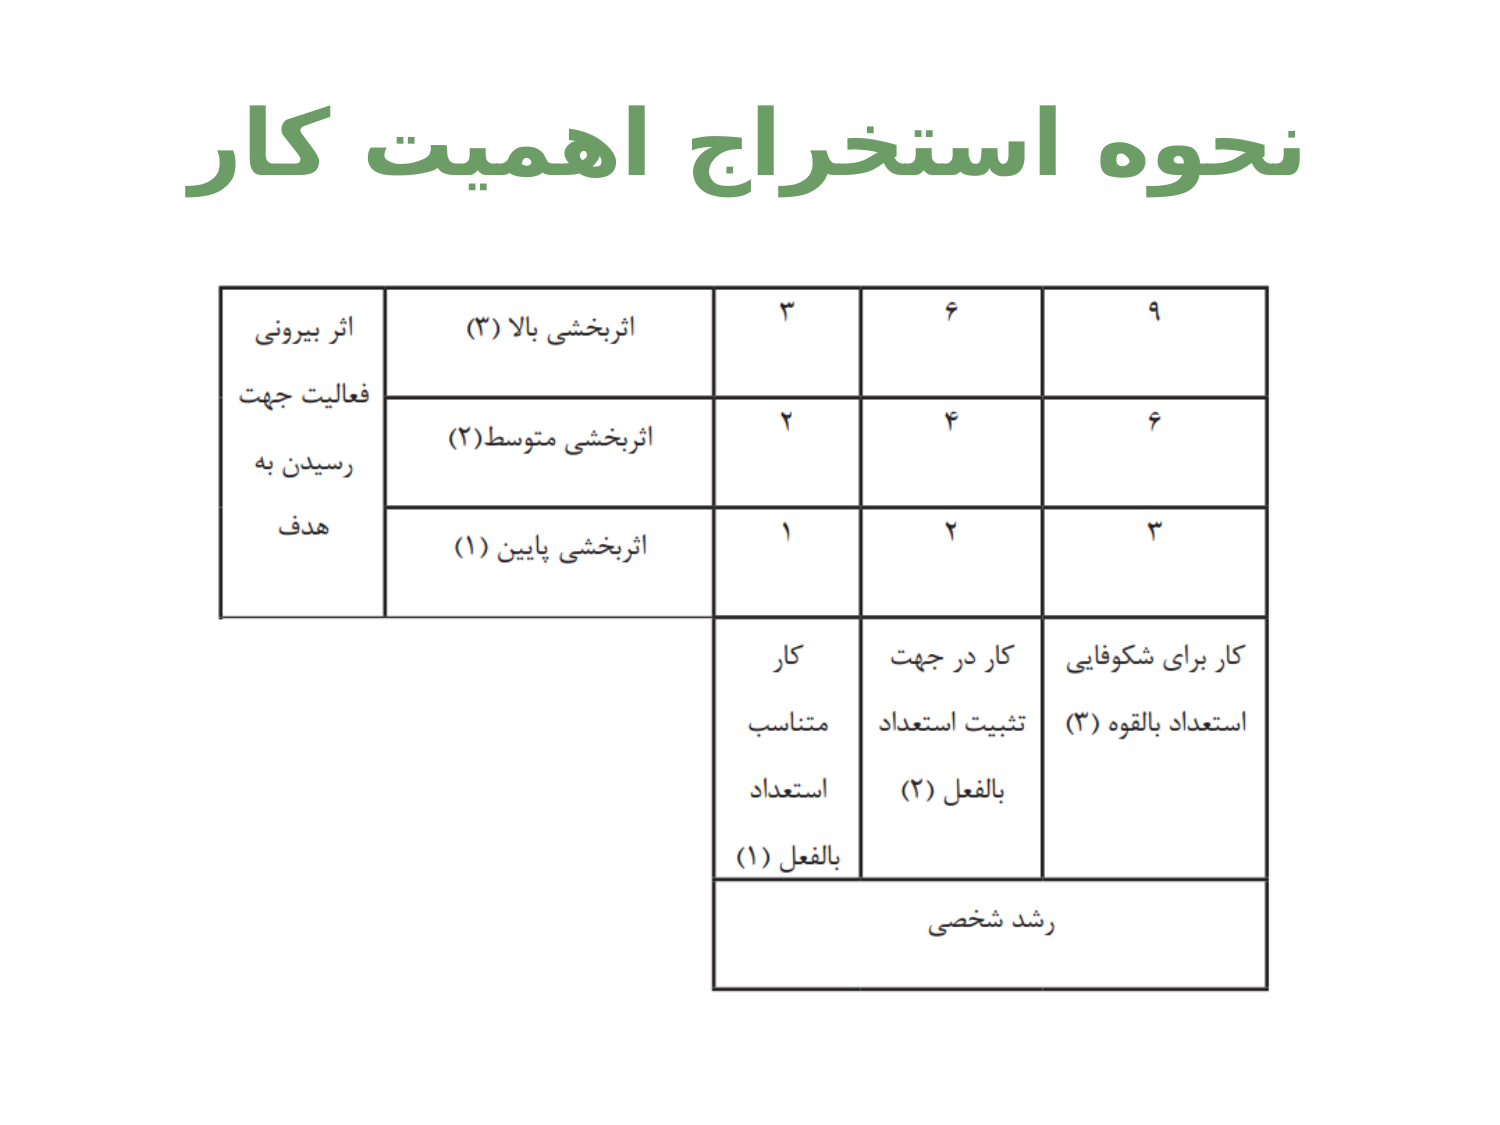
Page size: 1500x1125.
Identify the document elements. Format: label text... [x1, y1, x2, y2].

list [206, 262, 1294, 1006]
title نحوه استخراج اهمیت کار [75, 45, 1425, 233]
